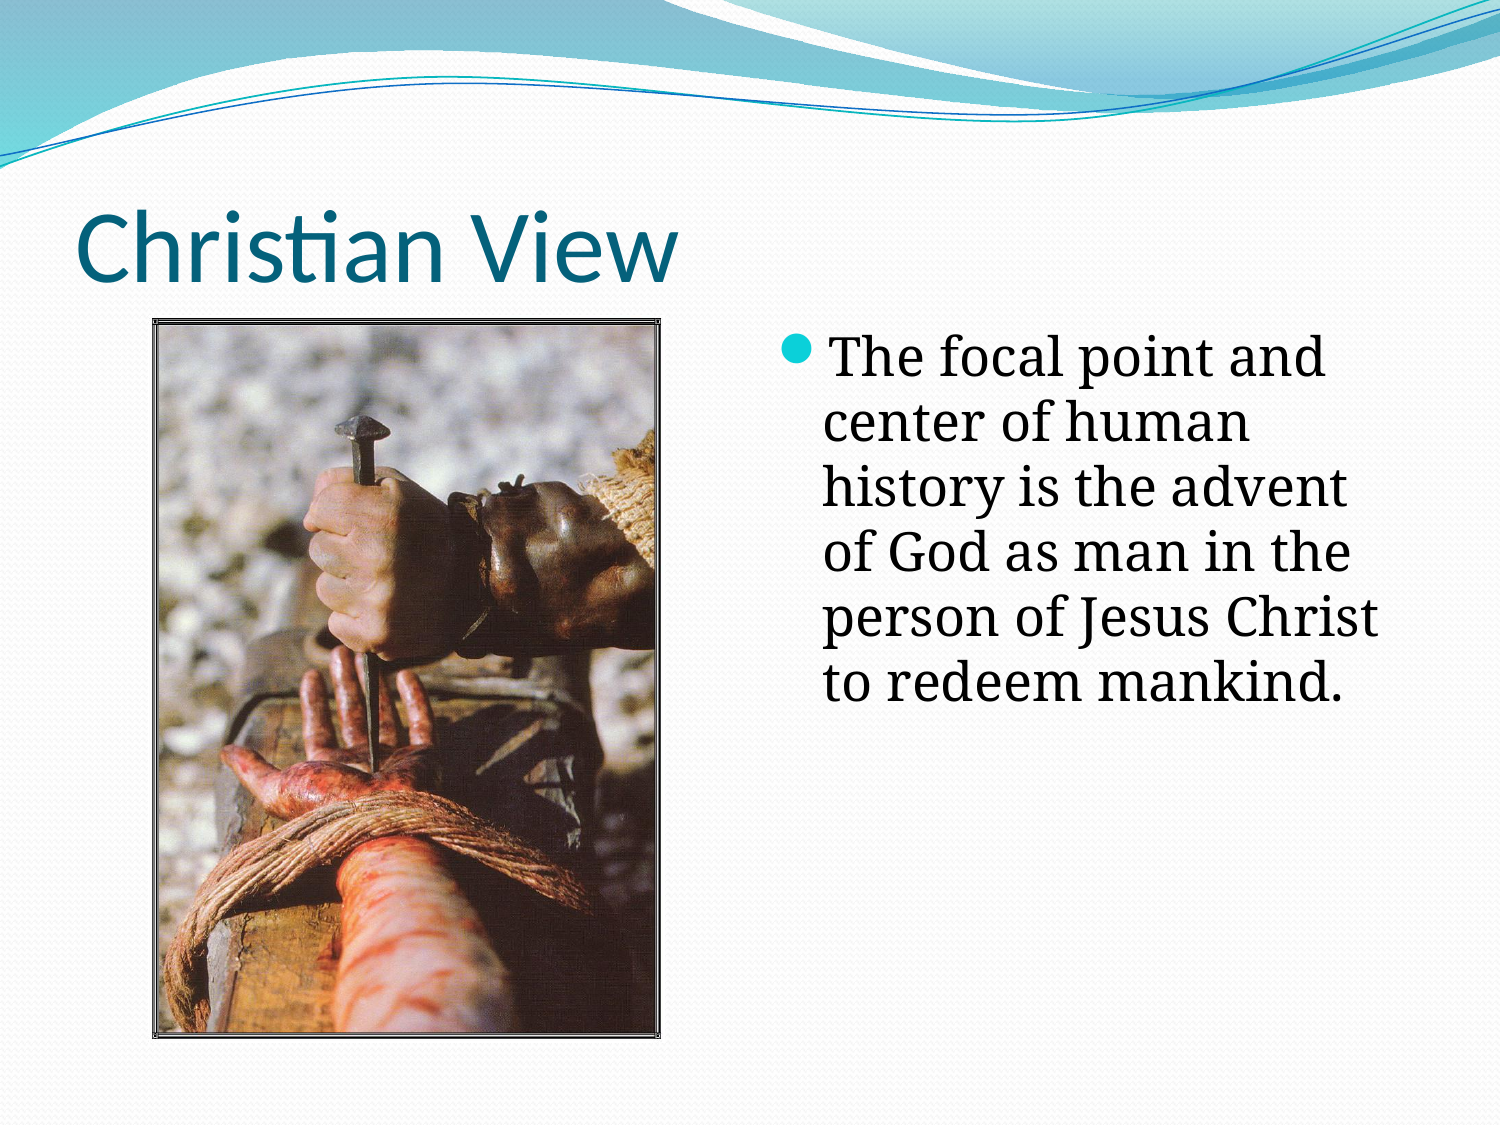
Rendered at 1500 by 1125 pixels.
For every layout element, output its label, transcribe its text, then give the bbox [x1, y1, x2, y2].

title Christian View [75, 115, 1425, 303]
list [147, 314, 665, 1043]
list The focal point and center of human history is the advent of God as man in the person of Jesus Christ to redeem mankind. [762, 314, 1425, 1043]
